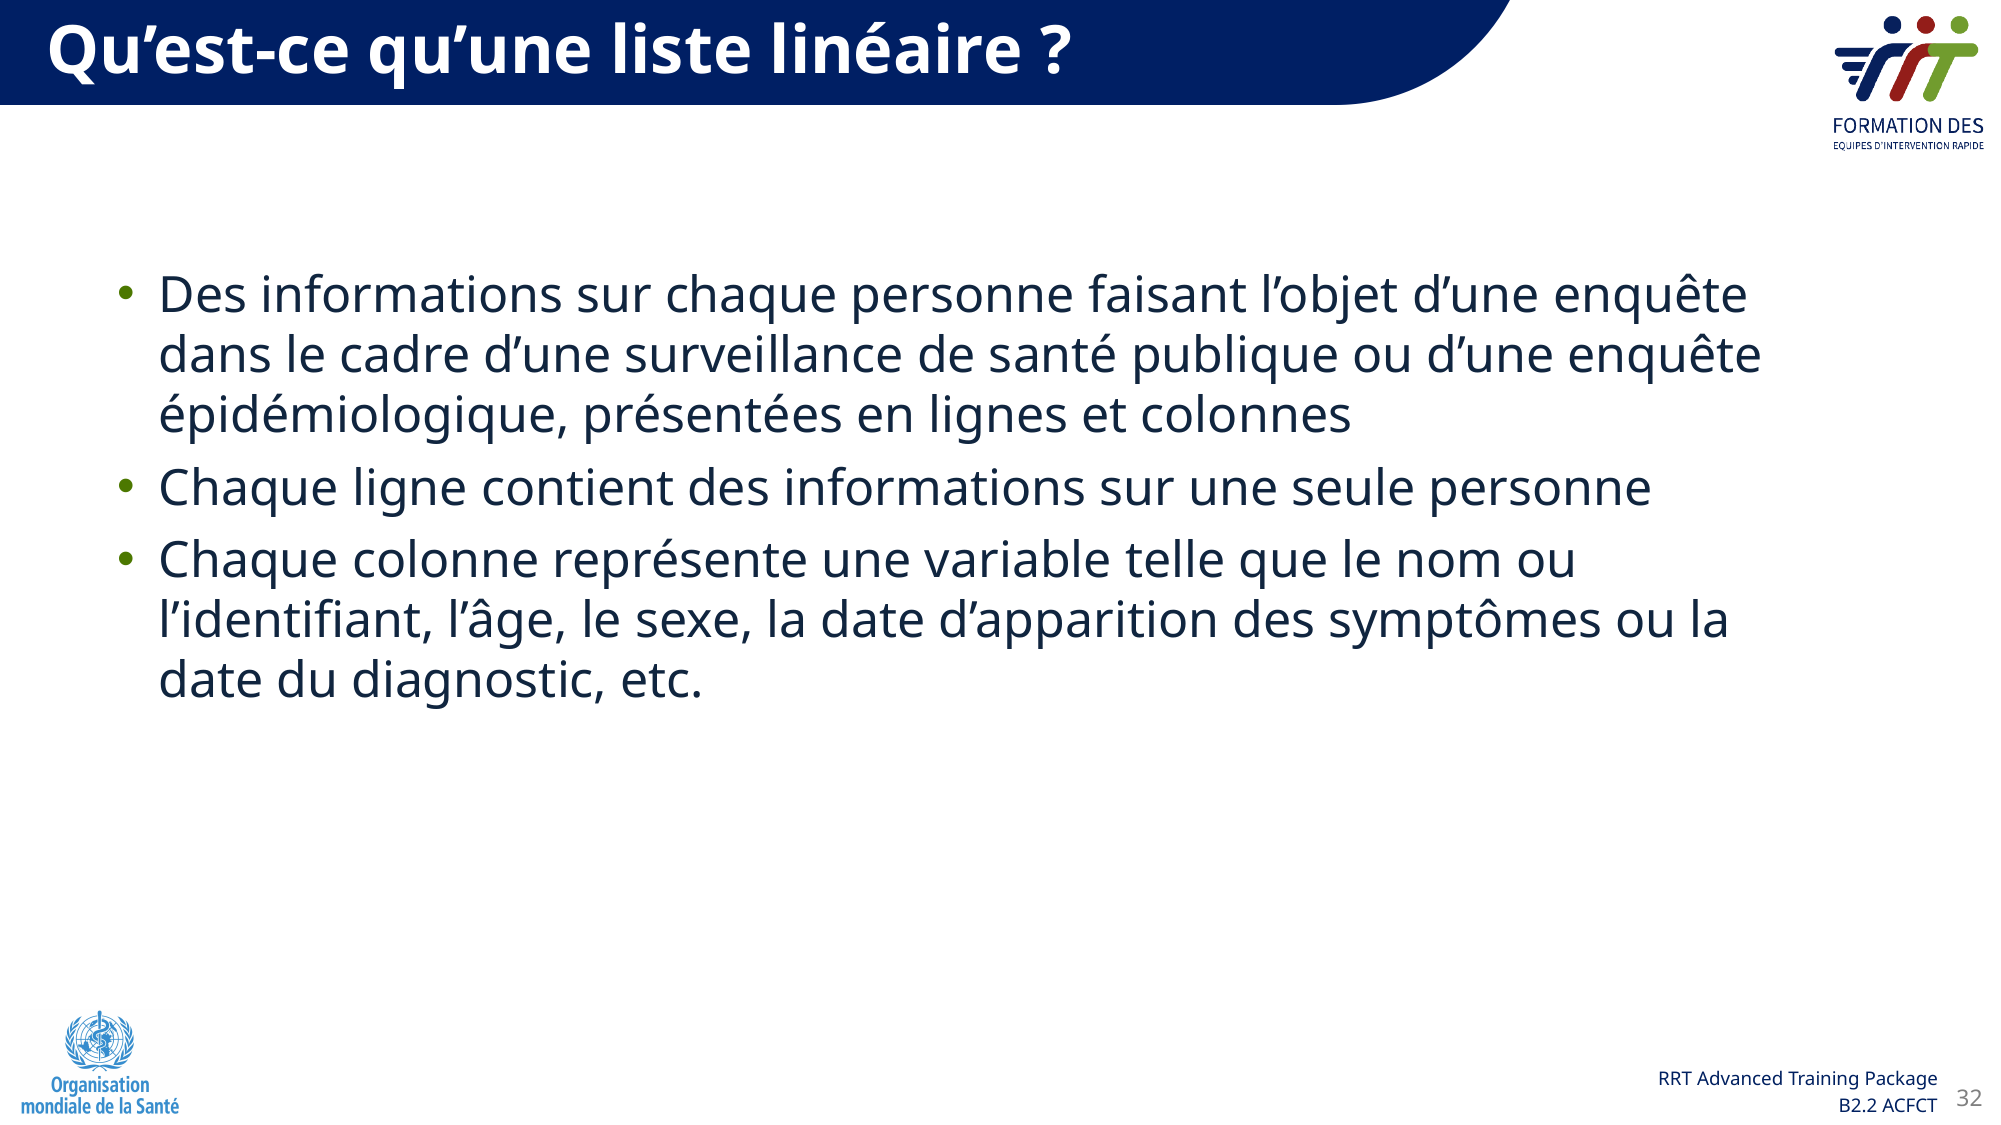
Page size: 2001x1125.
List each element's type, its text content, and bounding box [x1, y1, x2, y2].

picture [0, 0, 1533, 105]
text_box Des informations sur chaque personne faisant l’objet d’une enquête dans le cadre d’une surveillance de santé publique ou d’une enquête épidémiologique, présentées en lignes et colonnes Chaque ligne contient des informations sur une seule personne Chaque colonne représente une variable telle que le nom ou l’identifiant, l’âge, le sexe, la date d’apparition des symptômes ou la date du diagnostic, etc. [102, 255, 1851, 882]
picture [20, 1009, 180, 1115]
picture [1833, 15, 1984, 151]
text_box Qu’est-ce qu’une liste linéaire ? [31, 0, 1643, 95]
